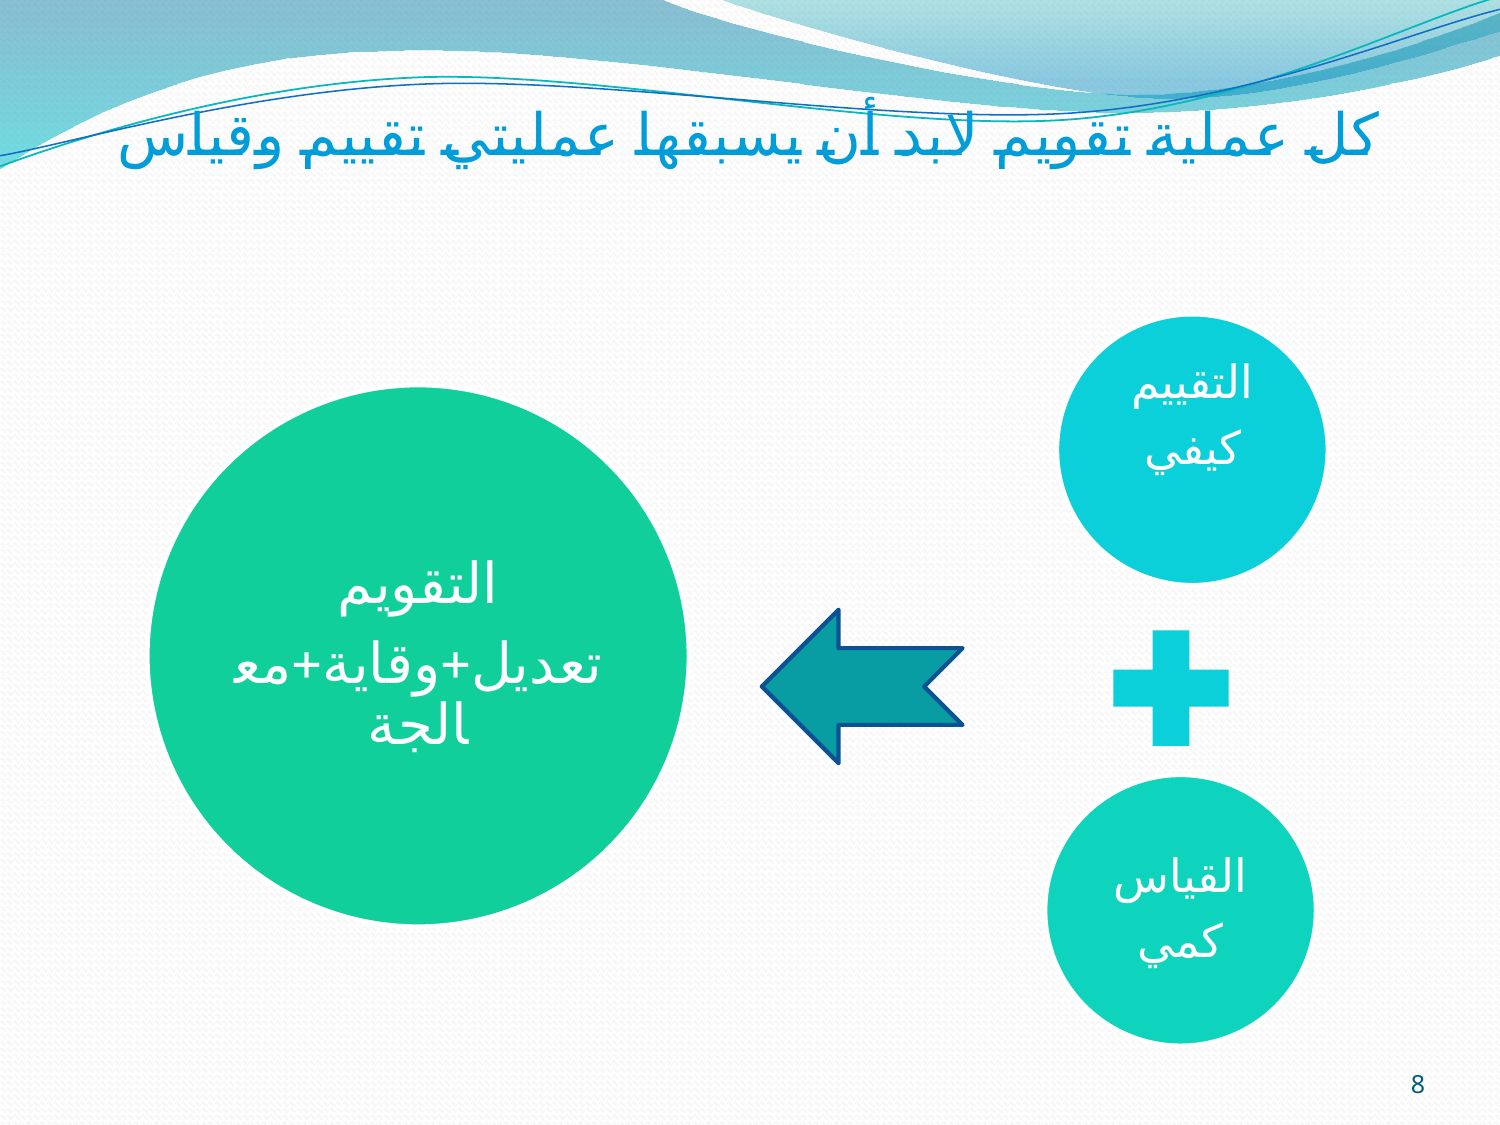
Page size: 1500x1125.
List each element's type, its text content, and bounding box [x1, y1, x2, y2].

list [58, 304, 1409, 1048]
text_box كل عملية تقويم لابد أن يسبقها عمليتي تقييم وقياس [0, 88, 1396, 177]
slide_number 8 [1299, 1042, 1425, 1103]
